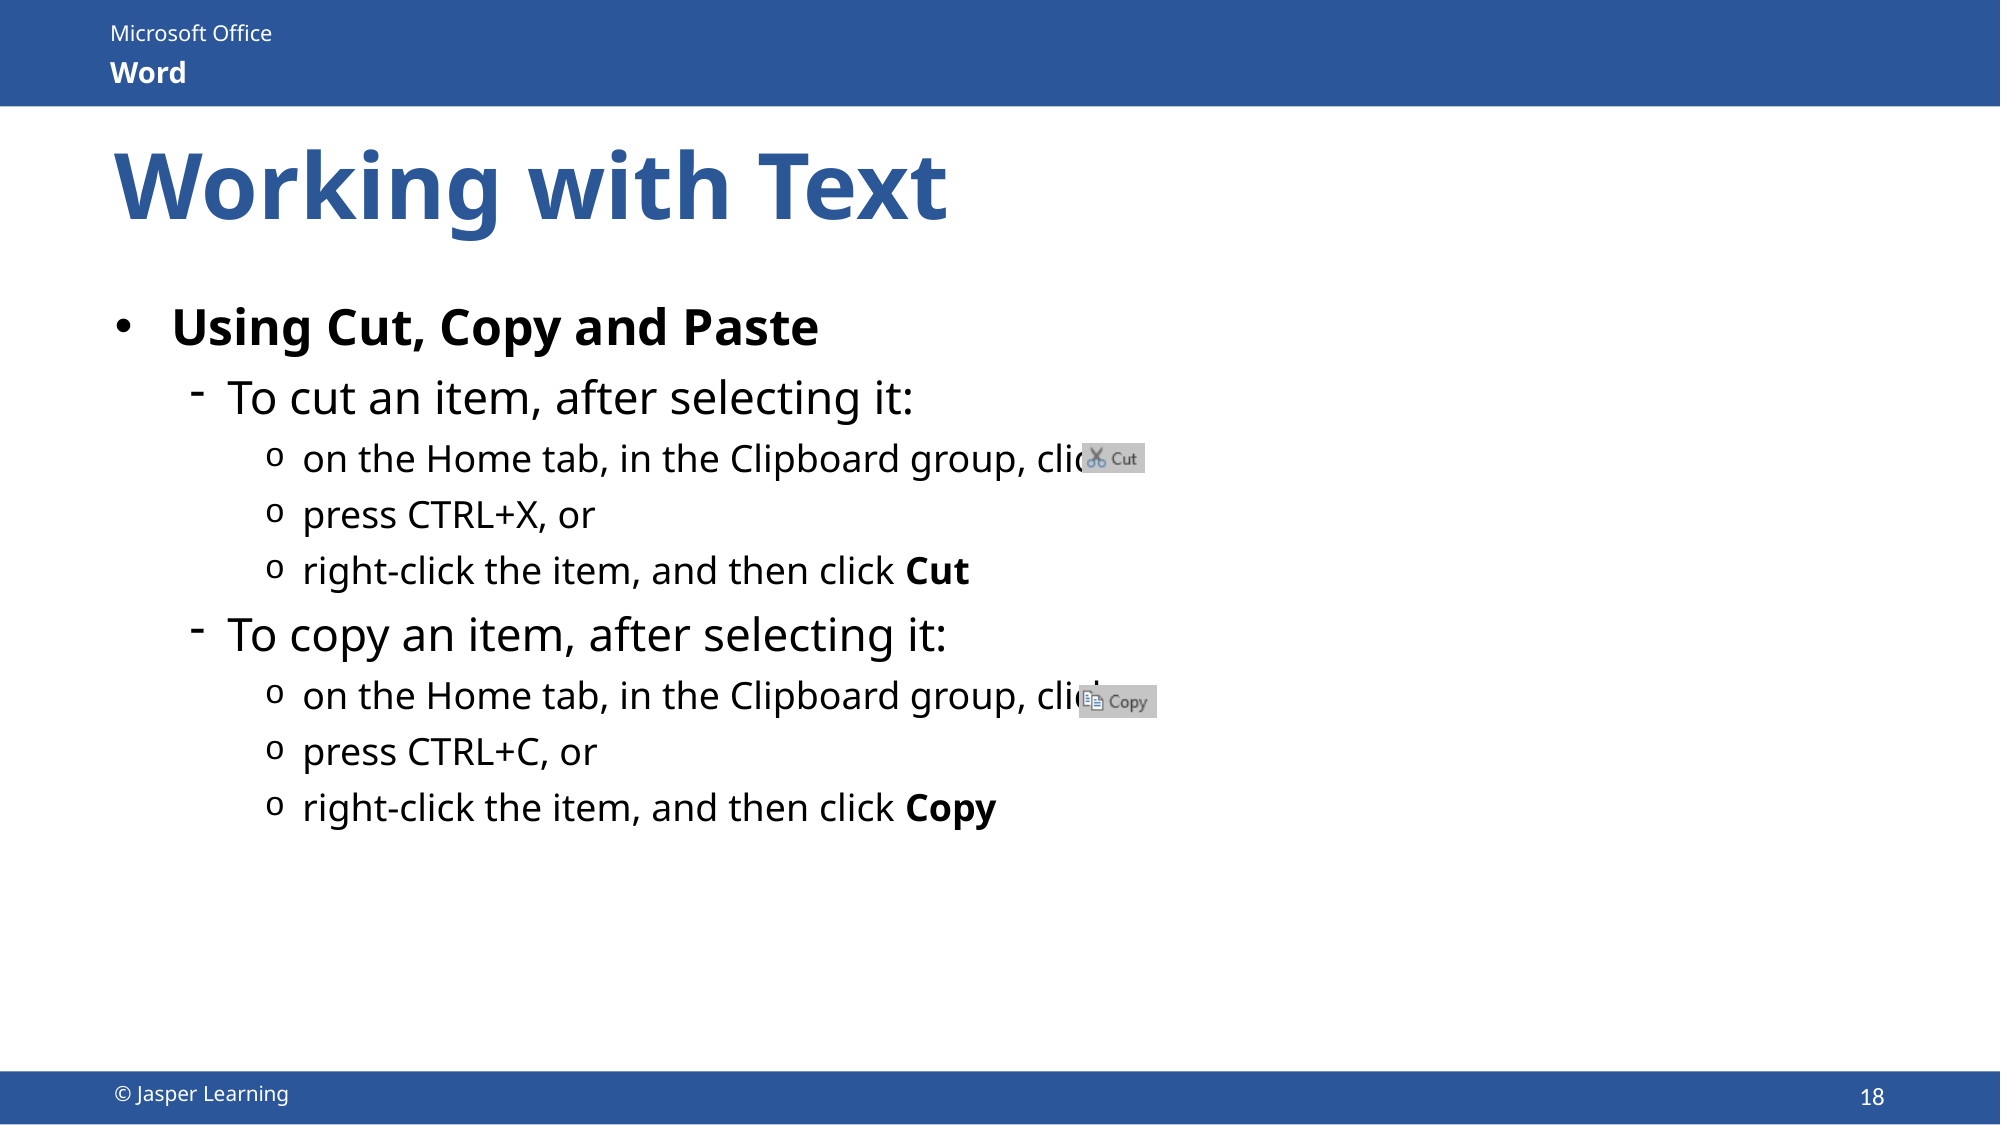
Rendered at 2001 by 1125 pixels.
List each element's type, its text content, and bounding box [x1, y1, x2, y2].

picture [1079, 685, 1157, 718]
picture [1082, 443, 1145, 474]
list Using Cut, Copy and Paste To cut an item, after selecting it: on the Home tab, in the Clipboard group, click press CTRL+X, or right-click the item, and then click Cut To copy an item, after selecting it: on the Home tab, in the Clipboard group, click press CTRL+C, or right-click the item, and then click Copy [99, 283, 1900, 1026]
footer © Jasper Learning [99, 1074, 775, 1116]
title Working with Text [99, 118, 1866, 248]
slide_number 18 [1433, 1065, 1900, 1125]
